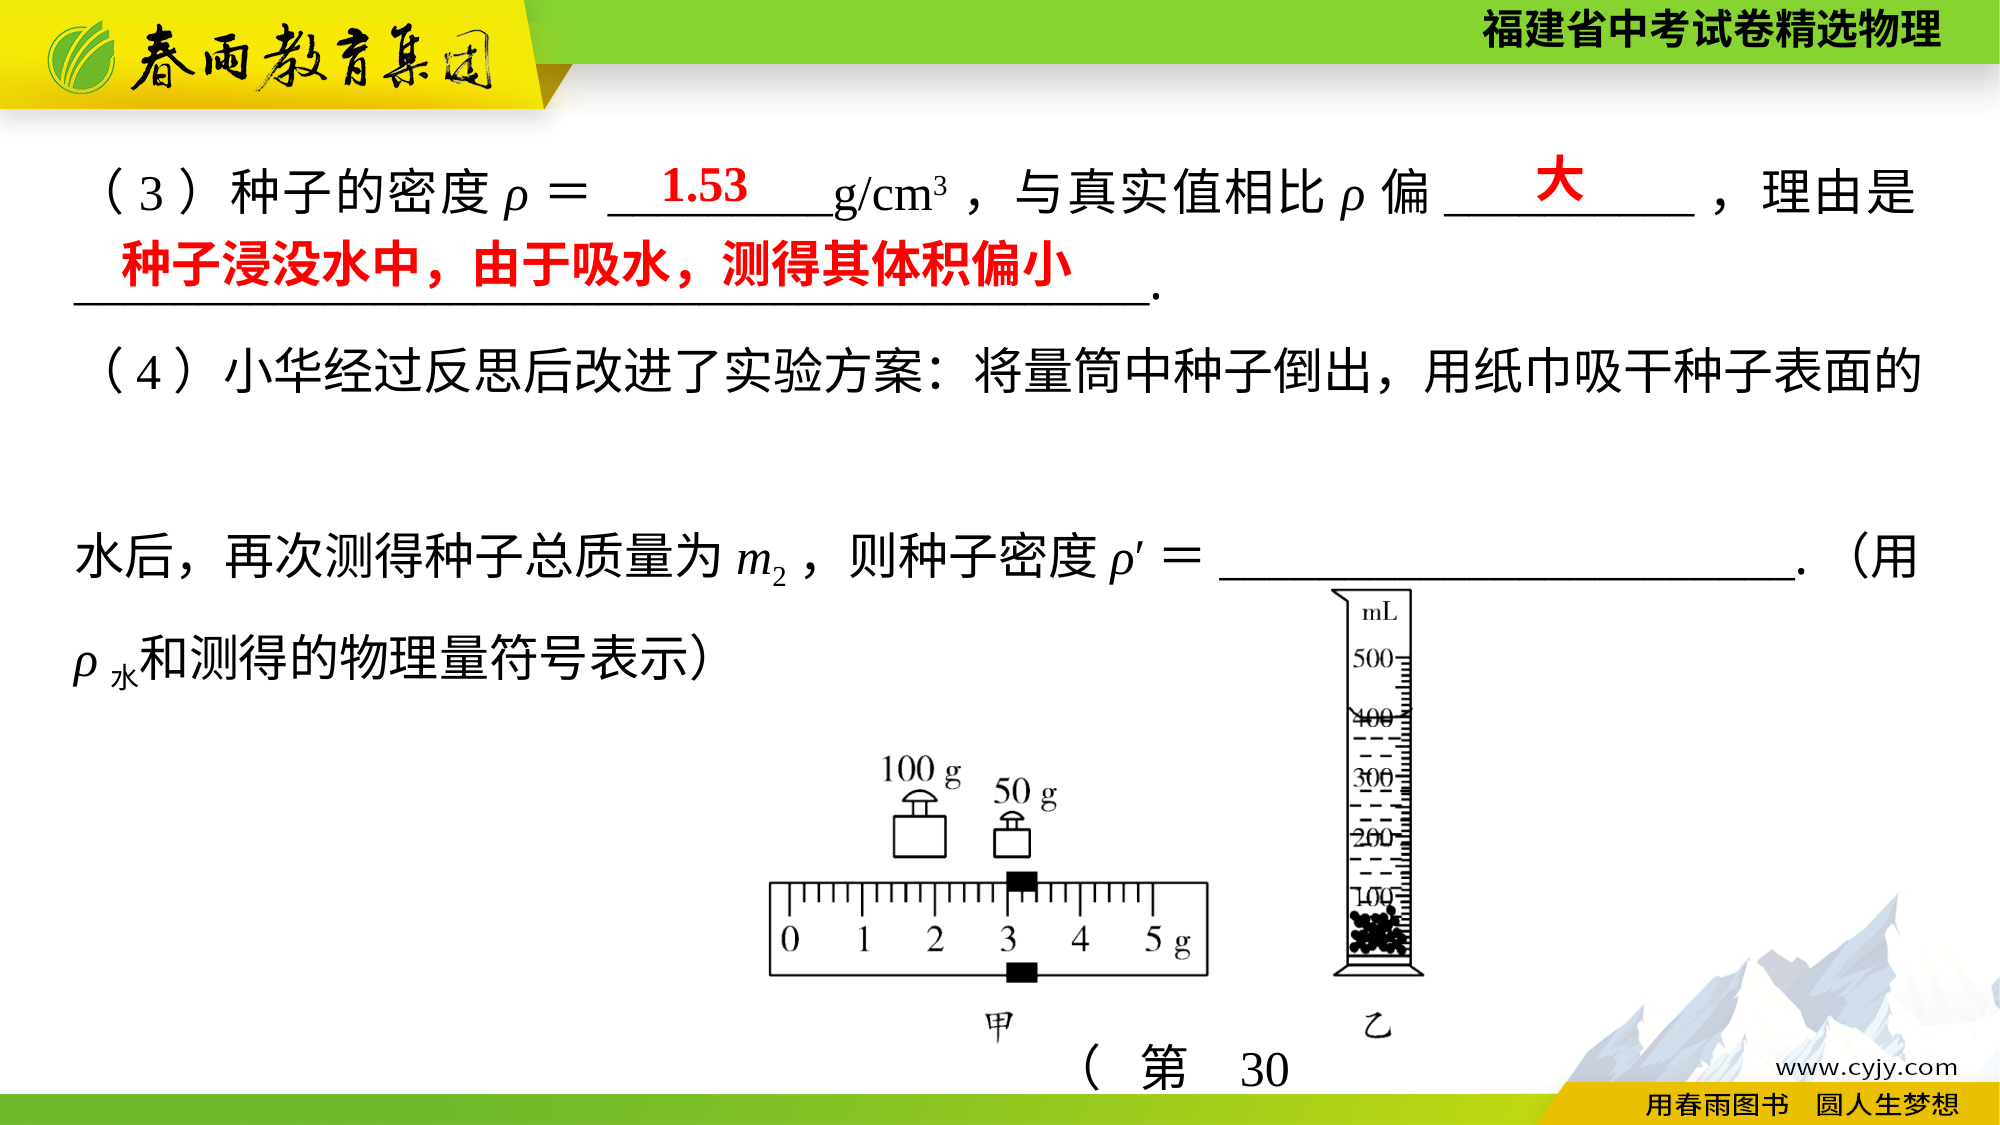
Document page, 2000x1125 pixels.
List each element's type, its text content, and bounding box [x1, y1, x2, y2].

picture [0, 0, 2000, 1125]
text_box 1.53 [646, 144, 764, 219]
list （3）种子的密度ρ＝_________g/cm3，与真实值相比ρ偏__________，理由是___________________________________________. （4）小华经过反思后改进了实验方案：将量筒中种子倒出，用纸巾吸干种子表面的 水后，再次测得种子总质量为m2，则种子密度ρ′＝_______________________.（用ρ水和测得的物理量符号表示） [59, 122, 1944, 683]
text_box （第30题） [1036, 1055, 1317, 1105]
text_box 种子浸没水中，由于吸水，测得其体积偏小 [106, 225, 1087, 301]
text_box 大 [1520, 139, 1651, 215]
